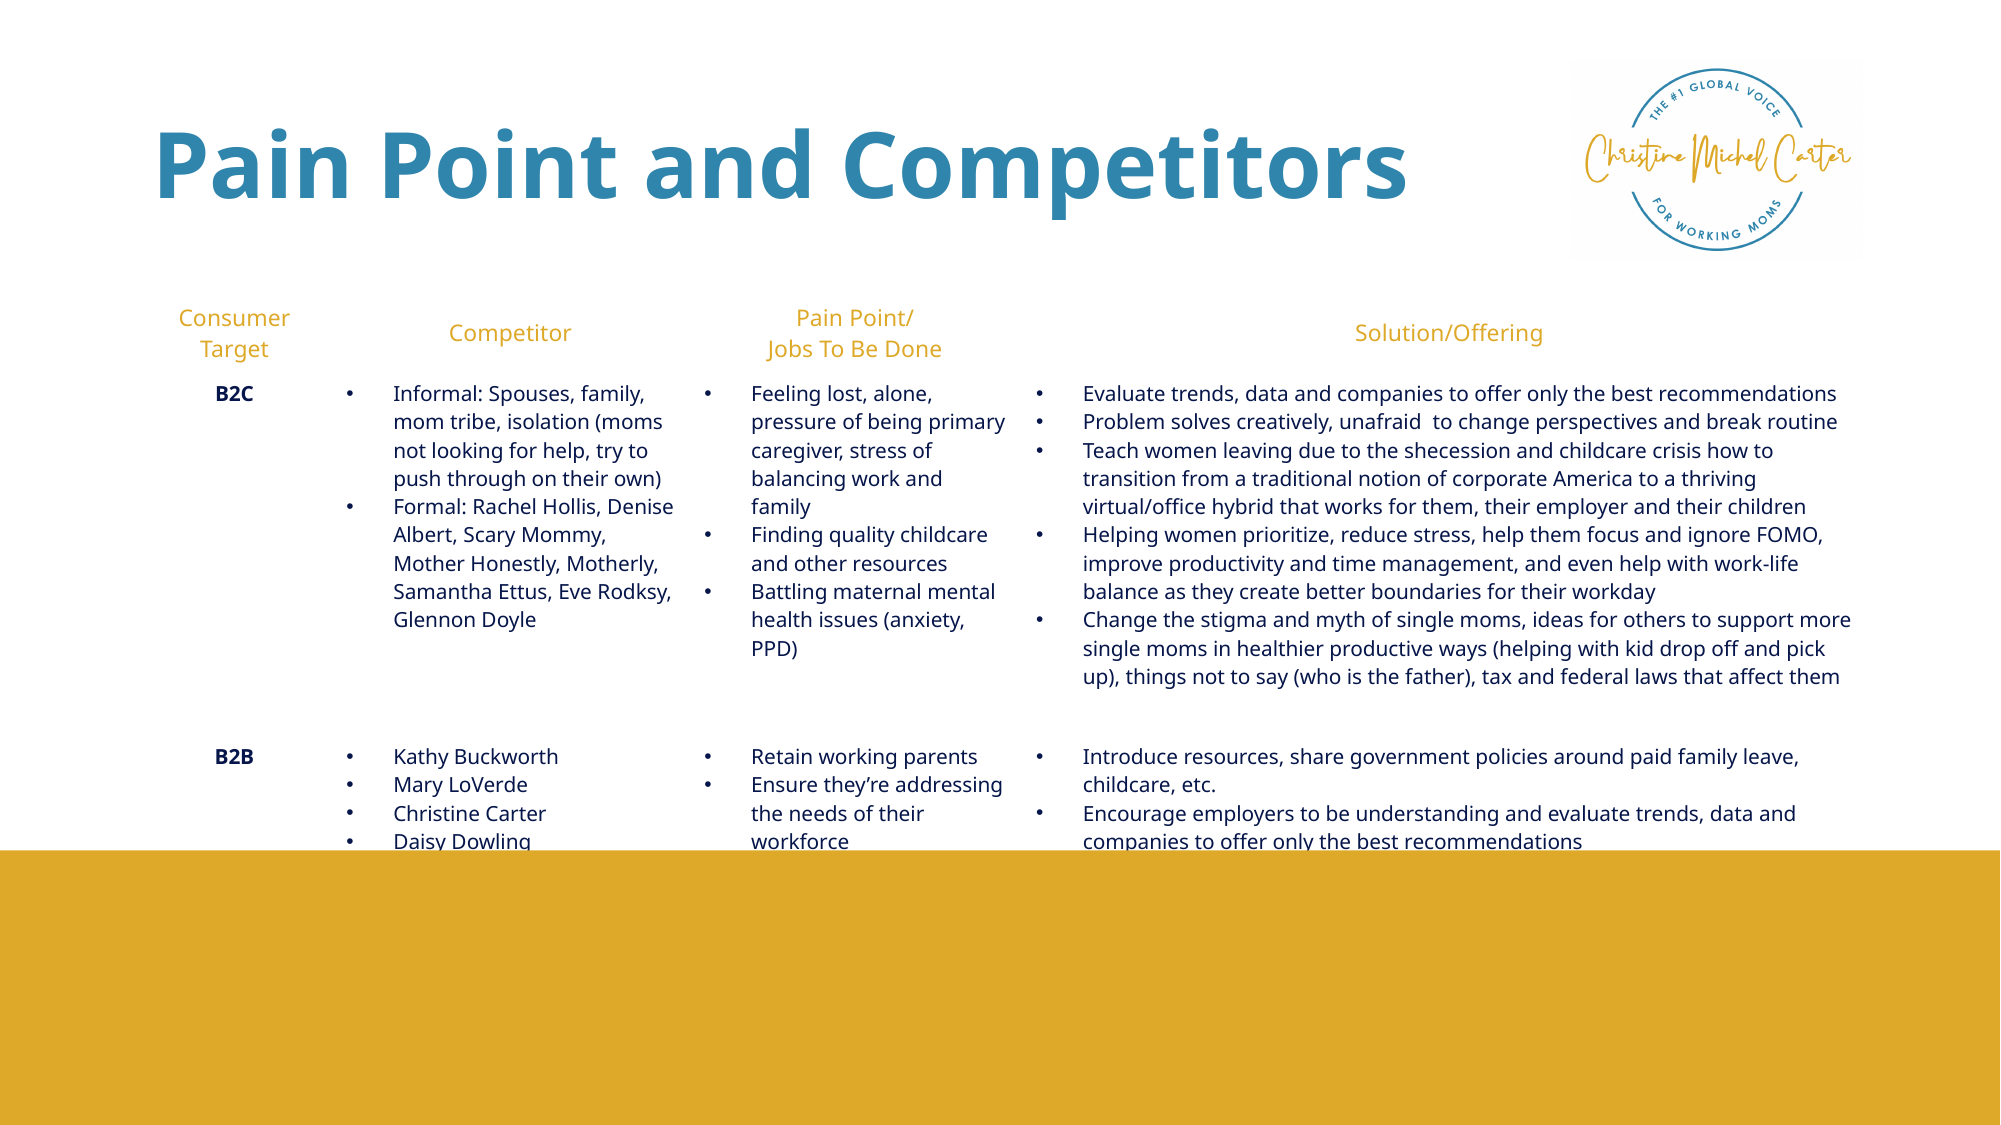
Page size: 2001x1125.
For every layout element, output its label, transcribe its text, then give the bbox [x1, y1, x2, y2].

table_cell B2B [138, 736, 331, 849]
table_header Solution/Offering [1022, 295, 1877, 369]
table_cell Retain working parents Ensure they’re addressing the needs of their workforce [690, 736, 1020, 849]
table_cell Feeling lost, alone, pressure of being primary caregiver, stress of balancing work and family Finding quality childcare and other resources Battling maternal mental health issues (anxiety, PPD) [690, 375, 1020, 734]
table_cell Kathy Buckworth Mary LoVerde Christine Carter Daisy Dowling [332, 736, 689, 849]
table_cell Introduce resources, share government policies around paid family leave, childcare, etc. Encourage employers to be understanding and evaluate trends, data and companies to offer only the best recommendations [1022, 736, 1877, 849]
title Pain Point and Competitors [137, 59, 1863, 278]
table_cell Evaluate trends, data and companies to offer only the best recommendations Problem solves creatively, unafraid to change perspectives and break routine Teach women leaving due to the shecession and childcare crisis how to transition from a traditional notion of corporate America to a thriving virtual/office hybrid that works for them, their employer and their children Helping women prioritize, reduce stress, help them focus and ignore FOMO, improve productivity and time management, and even help with work-life balance as they create better boundaries for their workday Change the stigma and myth of single moms, ideas for others to support more single moms in healthier productive ways (helping with kid drop off and pick up), things not to say (who is the father), tax and federal laws that affect them [1022, 375, 1877, 734]
text_box [0, 849, 2000, 1125]
table_cell B2C [138, 375, 331, 734]
table_header Consumer Target [138, 295, 331, 369]
picture [1571, 59, 1863, 260]
table_header Competitor [332, 295, 689, 369]
table_cell Informal: Spouses, family, mom tribe, isolation (moms not looking for help, try to push through on their own) Formal: Rachel Hollis, Denise Albert, Scary Mommy, Mother Honestly, Motherly, Samantha Ettus, Eve Rodksy, Glennon Doyle [332, 375, 689, 734]
table_header Pain Point/ Jobs To Be Done [690, 295, 1020, 369]
